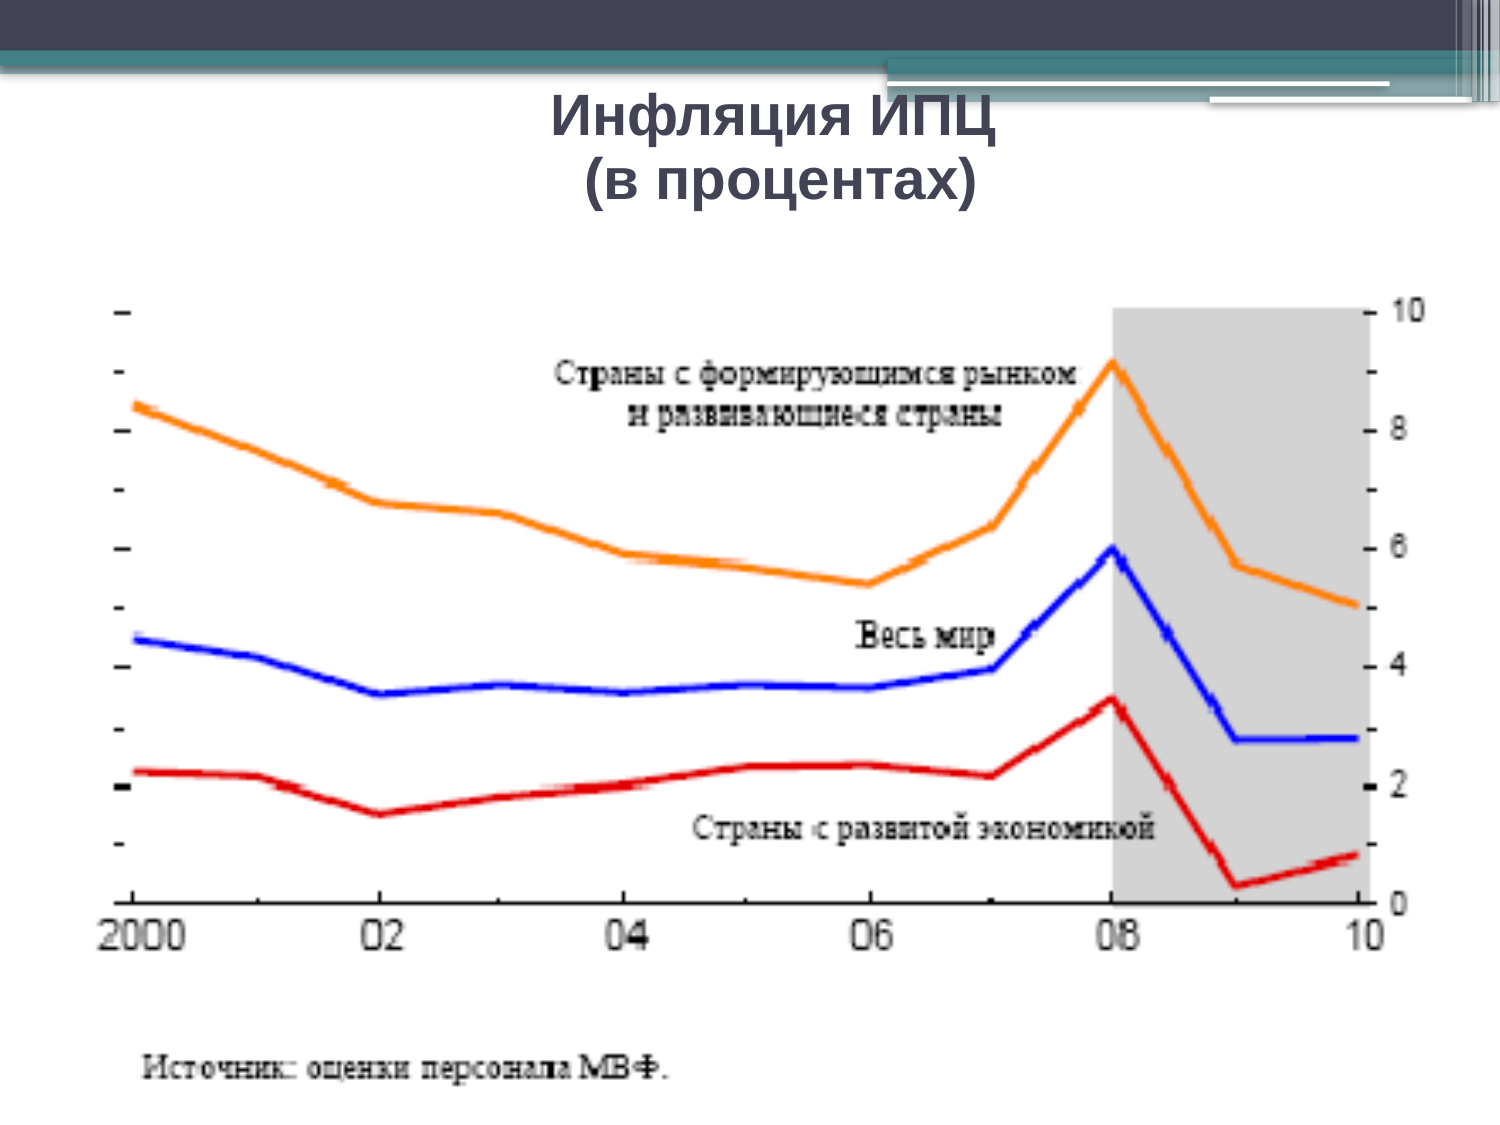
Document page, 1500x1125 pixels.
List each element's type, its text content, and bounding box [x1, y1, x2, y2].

text_box Инфляция ИПЦ (в процентах) [200, 99, 1363, 207]
picture [88, 210, 1500, 1125]
